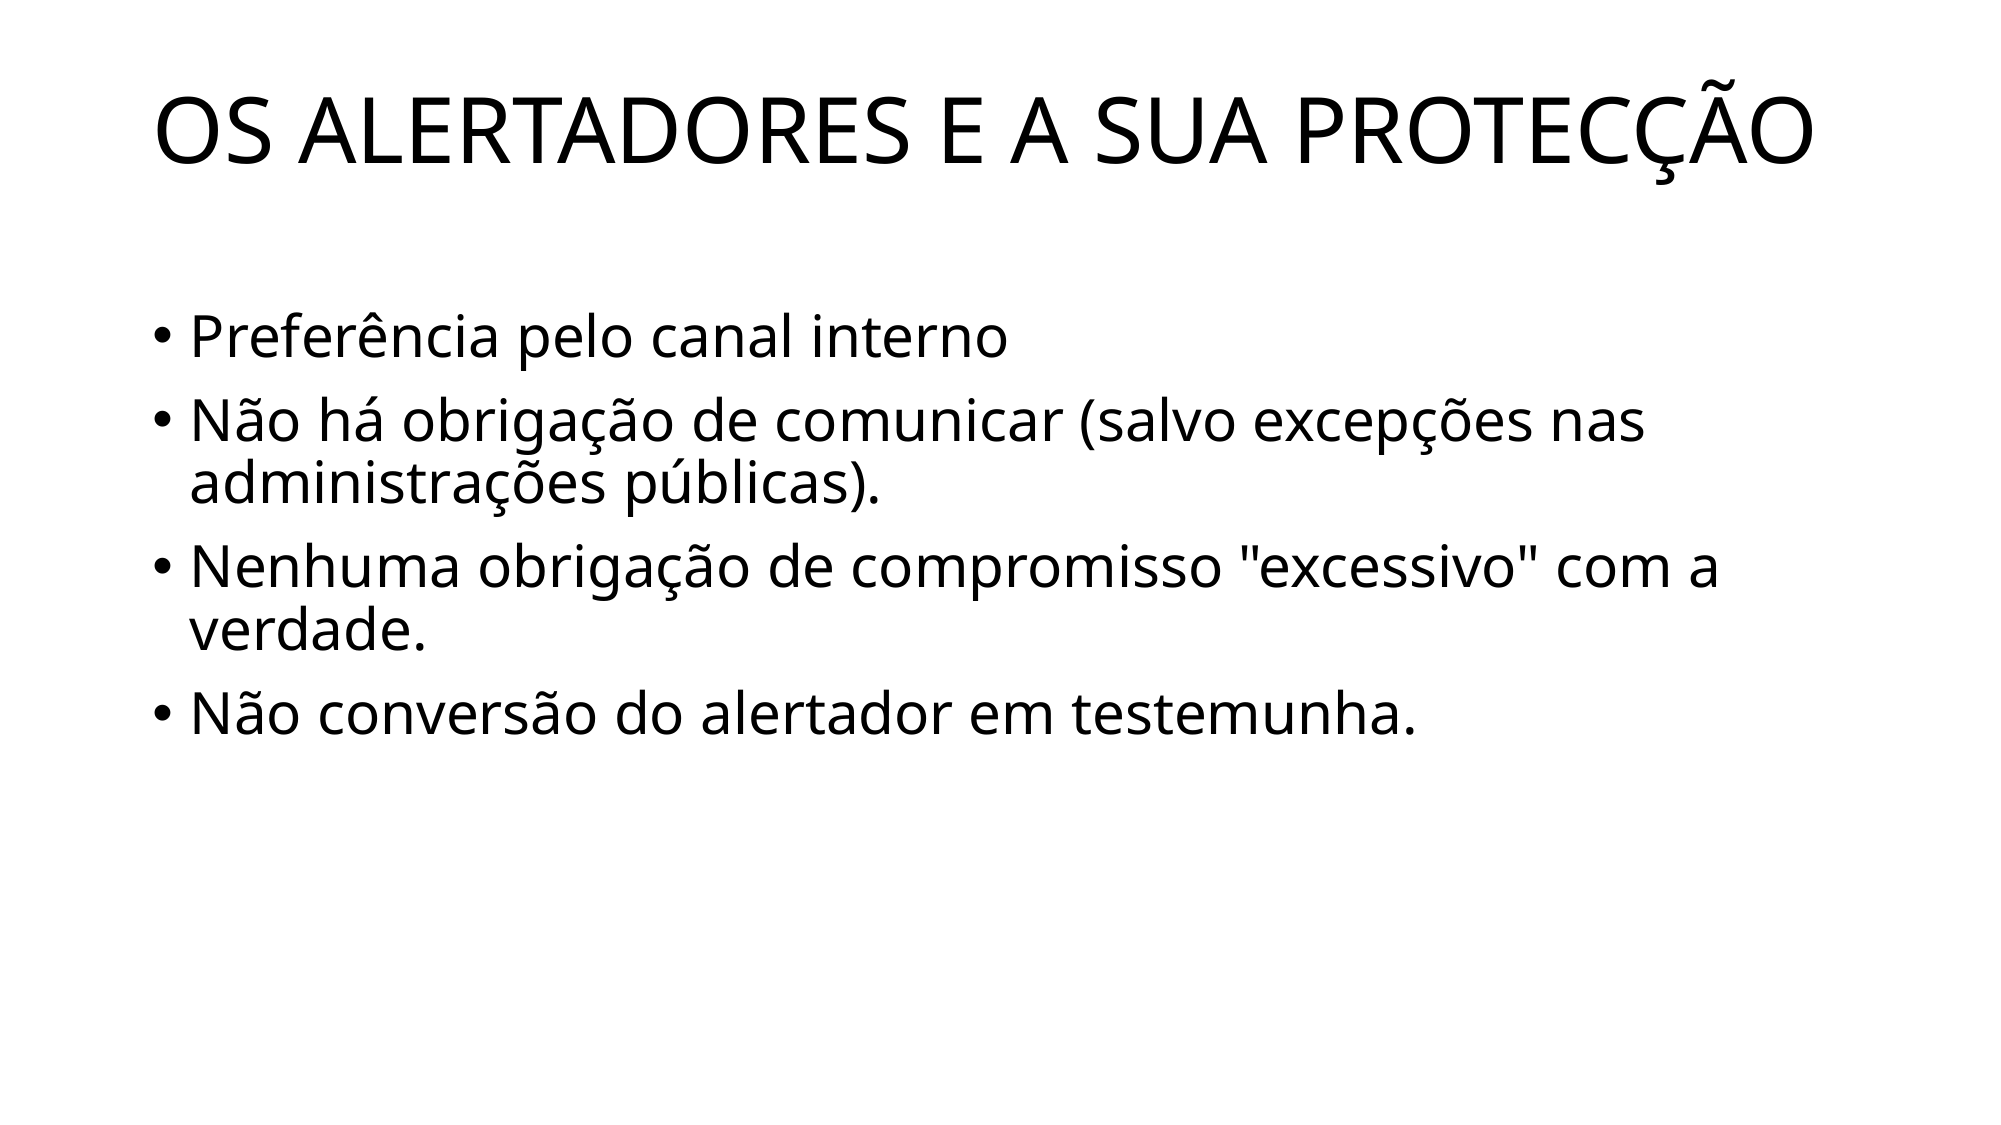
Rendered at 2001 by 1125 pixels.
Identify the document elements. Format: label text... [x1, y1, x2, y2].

title OS ALERTADORES E A SUA PROTECÇÃO [137, 59, 1863, 208]
list Preferência pelo canal interno Não há obrigação de comunicar (salvo excepções nas administrações públicas). Nenhuma obrigação de compromisso "excessivo" com a verdade. Não conversão do alertador em testemunha. [137, 299, 1863, 1014]
